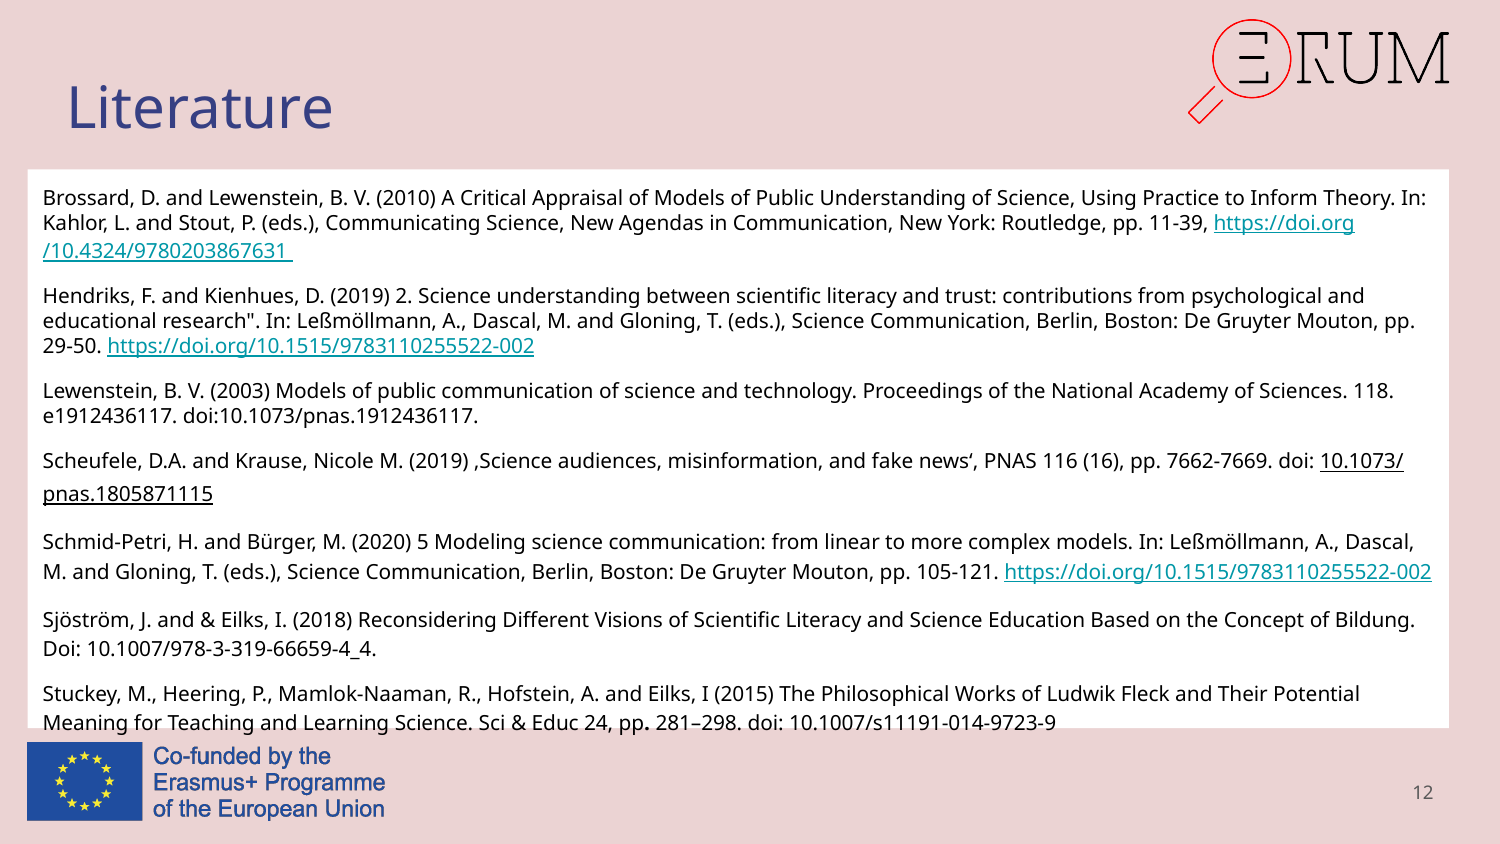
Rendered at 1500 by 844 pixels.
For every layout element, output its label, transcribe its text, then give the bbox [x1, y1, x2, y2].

list Brossard, D. and Lewenstein, B. V. (2010) A Critical Appraisal of Models of Public Understanding of Science, Using Practice to Inform Theory. In: Kahlor, L. and Stout, P. (eds.), Communicating Science, New Agendas in Communication, New York: Routledge, pp. 11-39, https://doi.org/10.4324/9780203867631 Hendriks, F. and Kienhues, D. (2019) 2. Science understanding between scientific literacy and trust: contributions from psychological and educational research". In: Leßmöllmann, A., Dascal, M. and Gloning, T. (eds.), Science Communication, Berlin, Boston: De Gruyter Mouton, pp. 29-50. https://doi.org/10.1515/9783110255522-002 Lewenstein, B. V. (2003) Models of public communication of science and technology. Proceedings of the National Academy of Sciences. 118. e1912436117. doi:10.1073/pnas.1912436117. Scheufele, D.A. and Krause, Nicole M. (2019) ‚Science audiences, misinformation, and fake news‘, PNAS 116 (16), pp. 7662-7669. doi: 10.1073/pnas.1805871115 Schmid-Petri, H. and Bürger, M. (2020) 5 Modeling science communication: from linear to more complex models. In: Leßmöllmann, A., Dascal, M. and Gloning, T. (eds.), Science Communication, Berlin, Boston: De Gruyter Mouton, pp. 105-121. https://doi.org/10.1515/9783110255522-002 Sjöström, J. and & Eilks, I. (2018) Reconsidering Different Visions of Scientific Literacy and Science Education Based on the Concept of Bildung. Doi: 10.1007/978-3-319-66659-4_4. Stuckey, M., Heering, P., Mamlok-Naaman, R., Hofstein, A. and Eilks, I (2015) The Philosophical Works of Ludwik Fleck and Their Potential Meaning for Teaching and Learning Science. Sci & Educ 24, pp. 281–298. doi: 10.1007/s11191-014-9723-9 [27, 169, 1449, 729]
picture [27, 742, 385, 821]
slide_number 12 [1358, 761, 1449, 826]
picture [1136, 0, 1500, 137]
title Literature [51, 55, 1168, 150]
